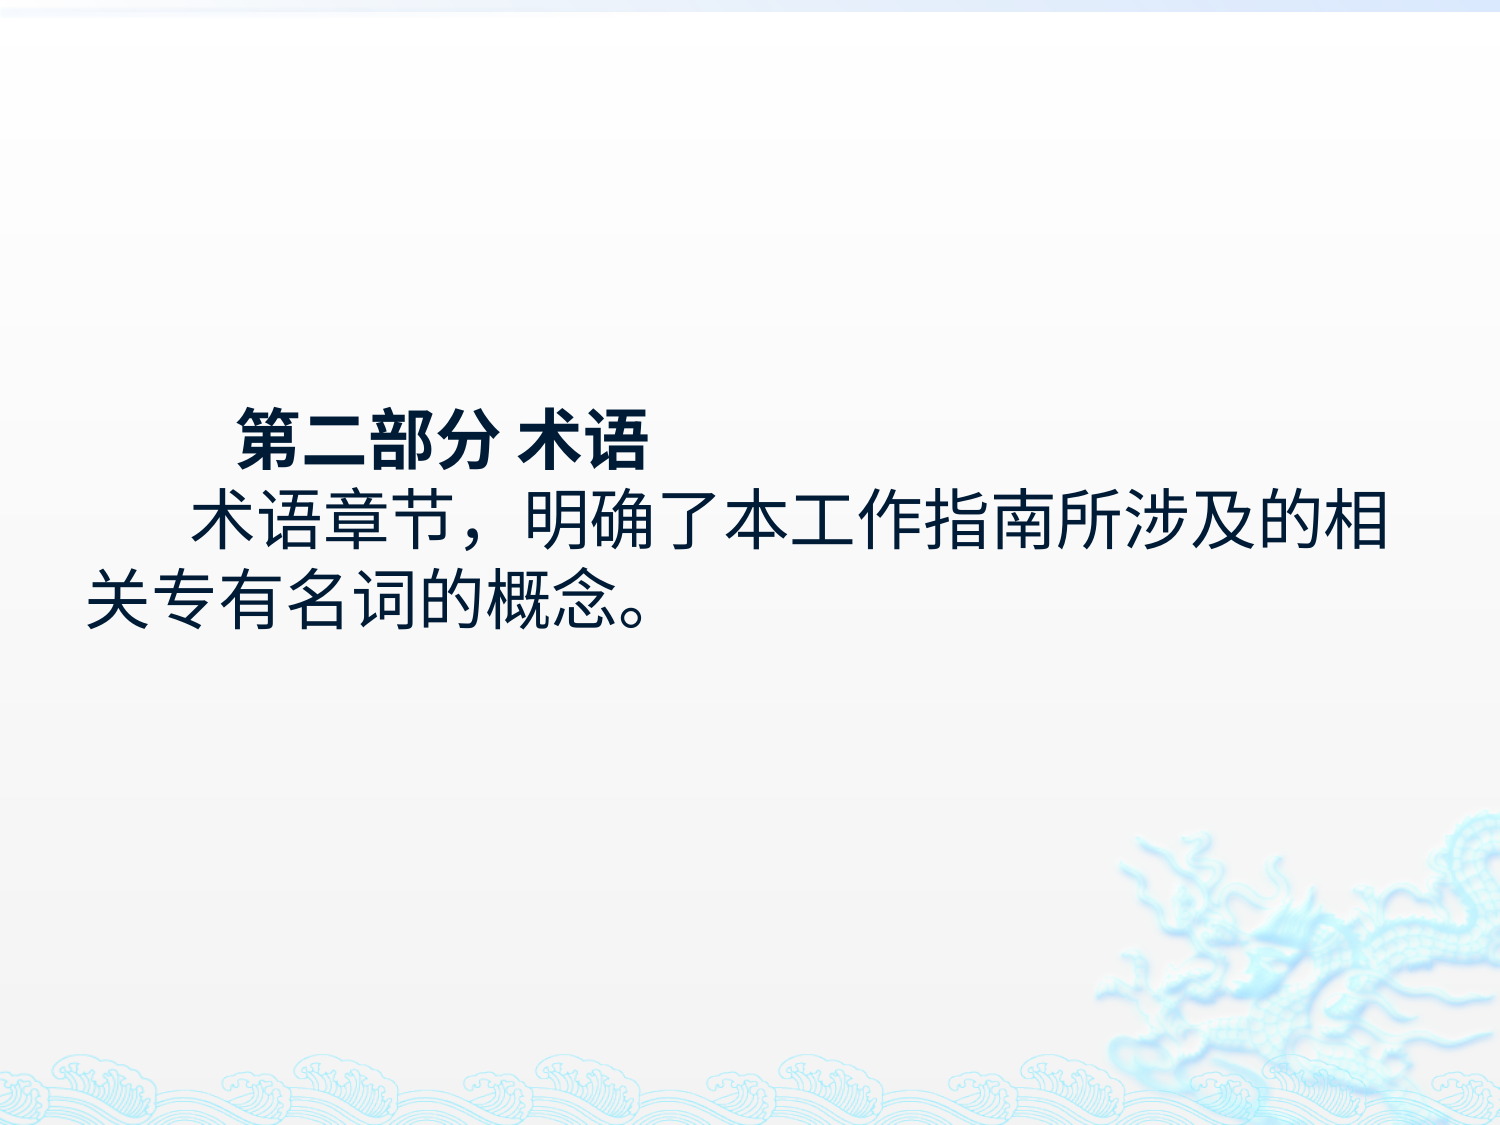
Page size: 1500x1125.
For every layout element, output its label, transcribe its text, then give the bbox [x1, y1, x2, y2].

title 第二部分 术语 术语章节，明确了本工作指南所涉及的相关专有名词的概念。 [70, 164, 1421, 951]
